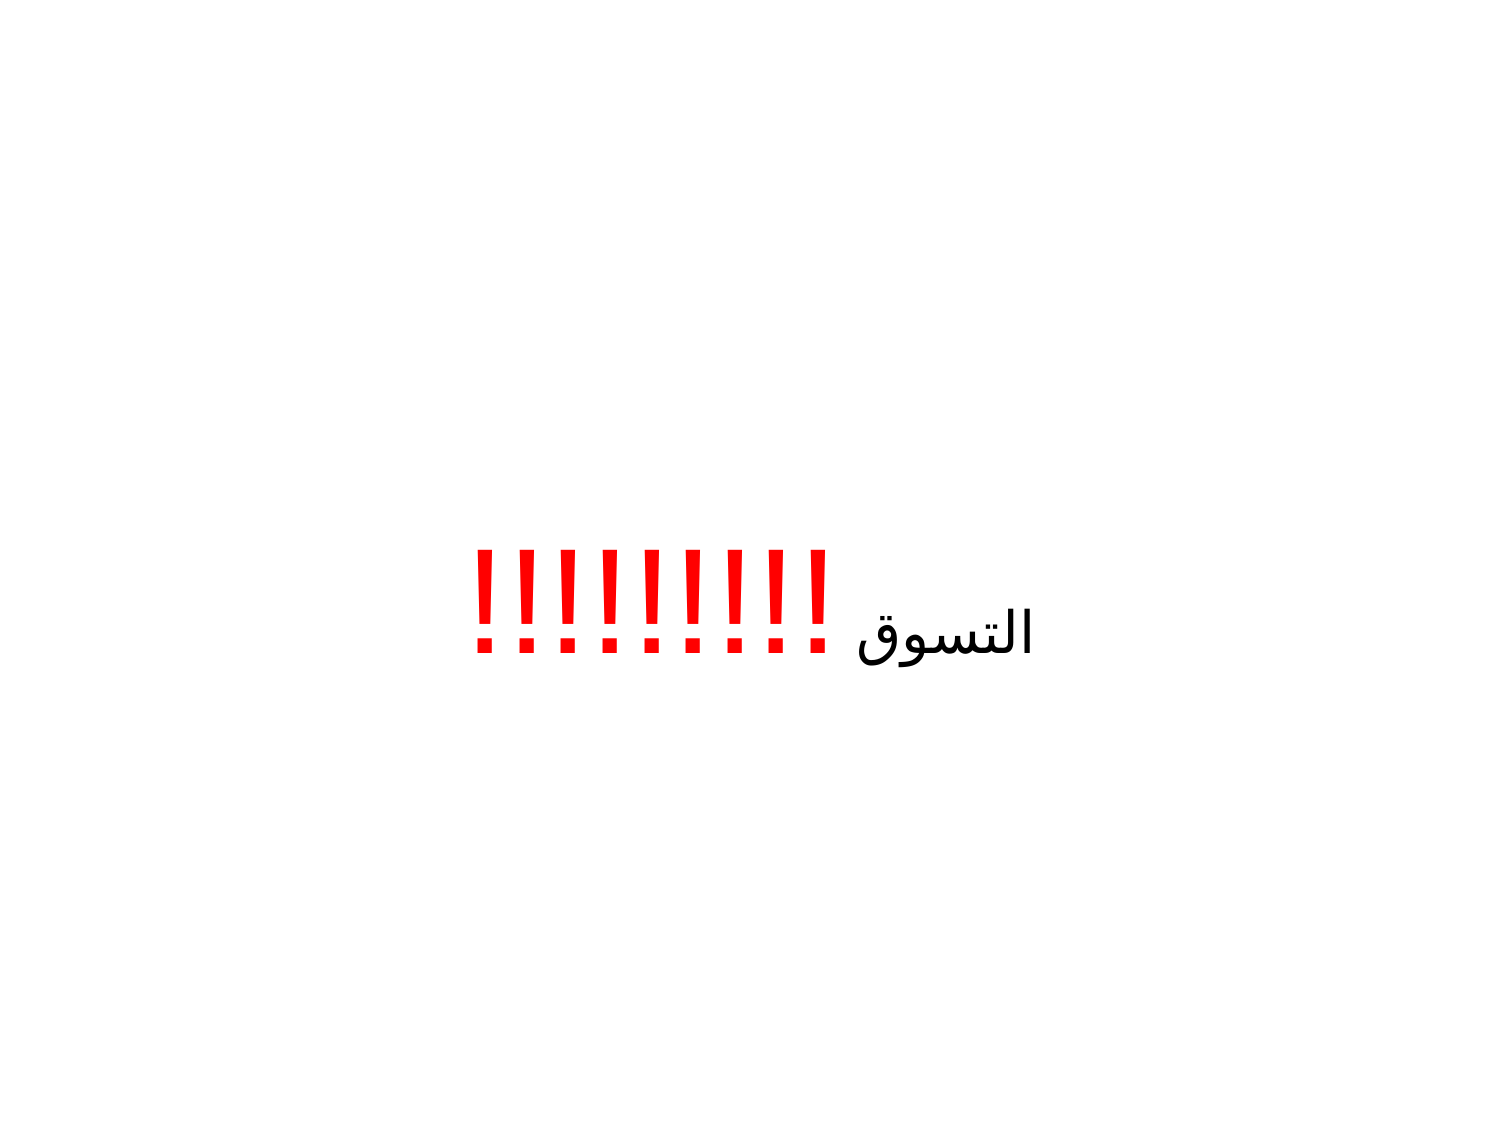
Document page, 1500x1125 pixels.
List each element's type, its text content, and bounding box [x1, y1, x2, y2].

list التسوق !!!!!!!!! [74, 198, 1426, 1006]
